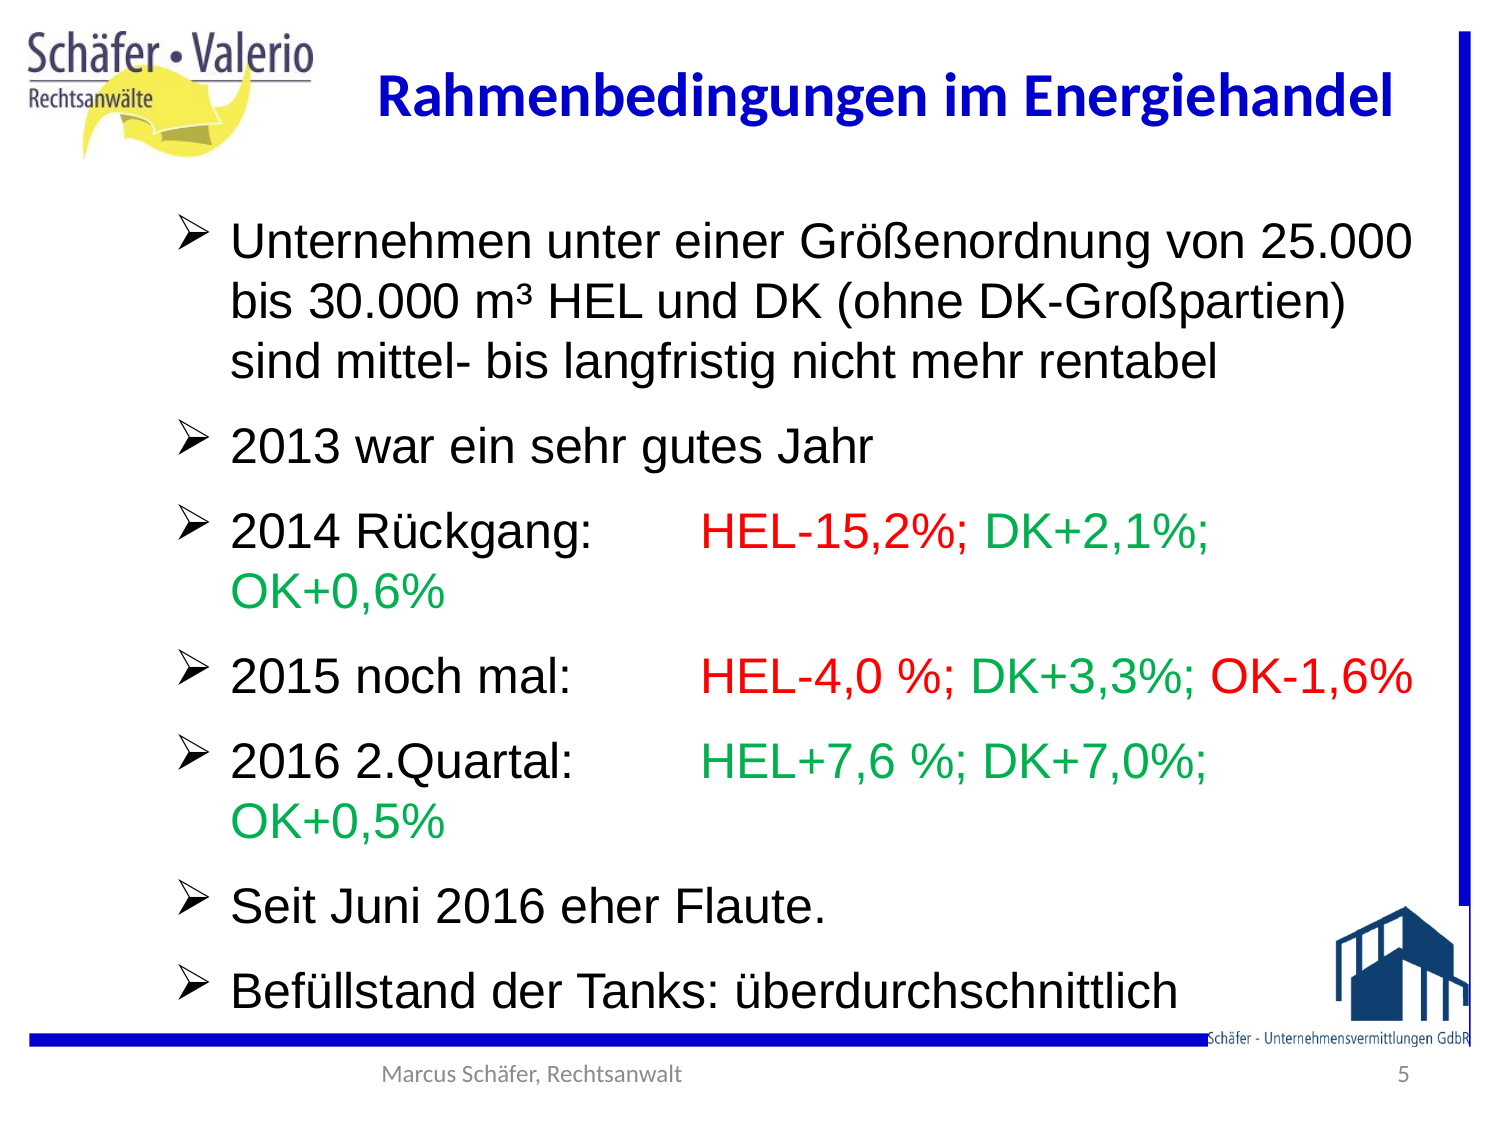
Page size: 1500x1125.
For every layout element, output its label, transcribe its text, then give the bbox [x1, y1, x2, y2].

footer Marcus Schäfer, Rechtsanwalt [76, 1055, 988, 1103]
picture [1208, 905, 1470, 1048]
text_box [29, 31, 1471, 1048]
slide_number 5 [1074, 1055, 1425, 1103]
picture [28, 31, 314, 160]
